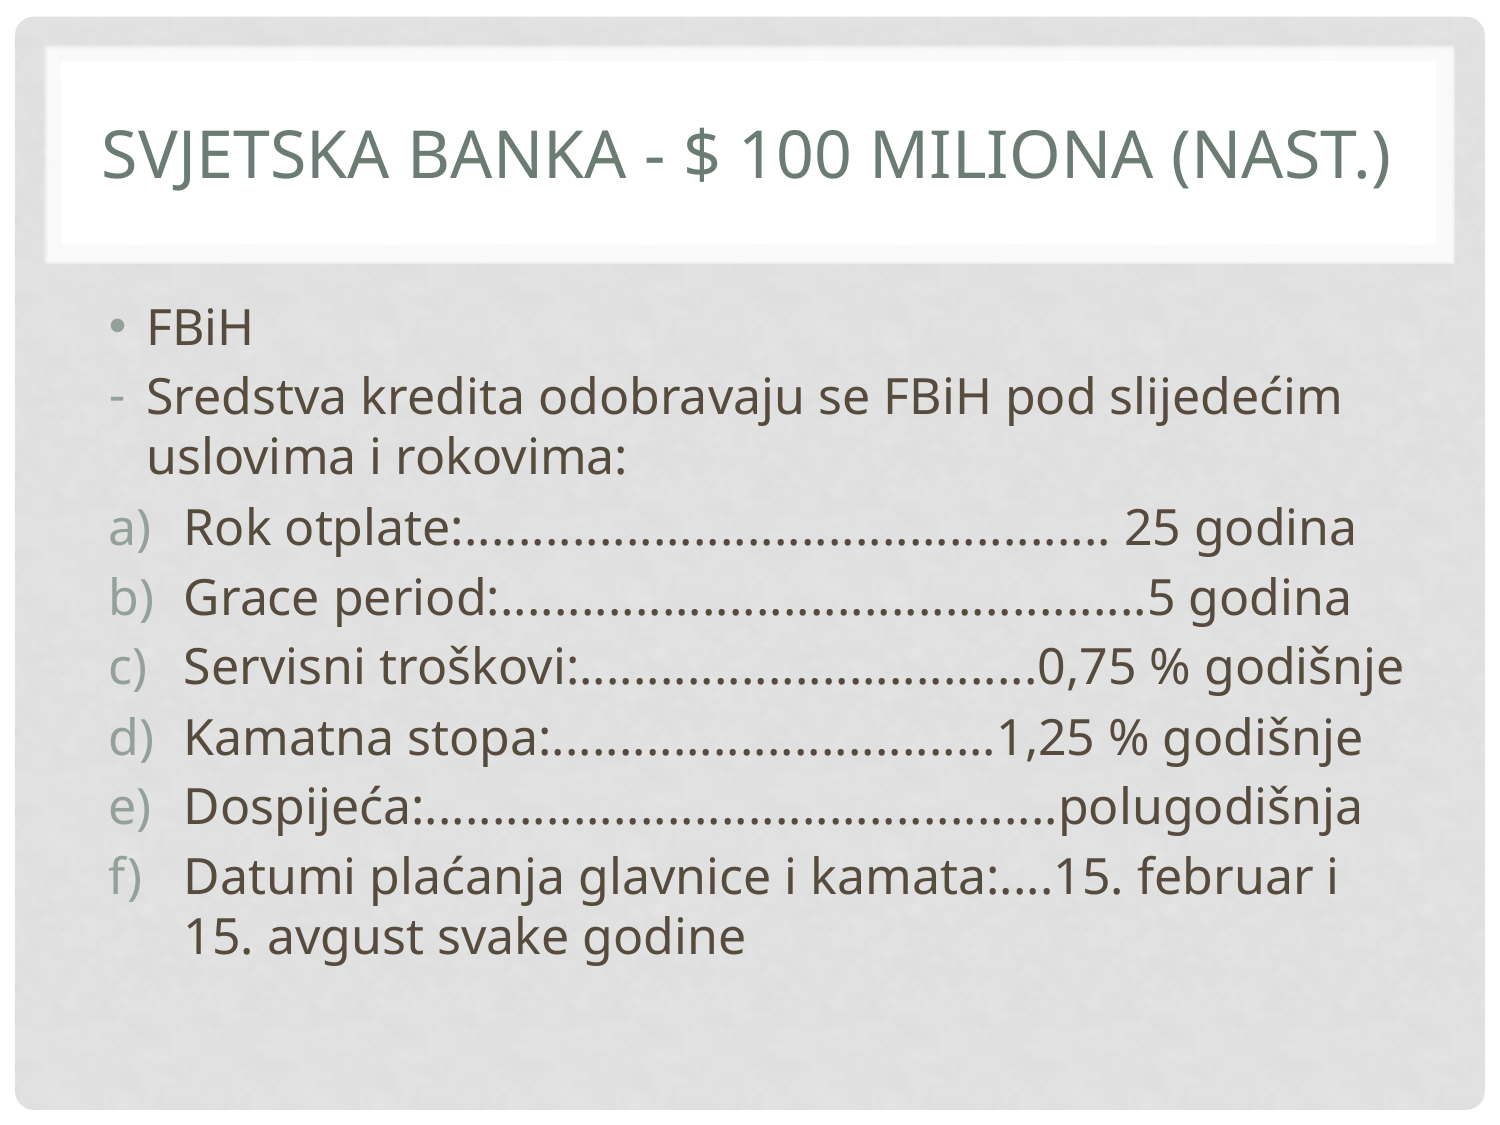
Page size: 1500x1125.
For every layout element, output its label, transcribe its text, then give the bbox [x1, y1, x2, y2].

title Svjetska banka - $ 100 miliona (nast.) [69, 66, 1425, 238]
list FBiH Sredstva kredita odobravaju se FBiH pod slijedećim uslovima i rokovima: Rok otplate:................................................ 25 godina Grace period:................................................5 godina Servisni troškovi:..................................0,75 % godišnje Kamatna stopa:.................................1,25 % godišnje Dospijeća:...............................................polugodišnja Datumi plaćanja glavnice i kamata:....15. februar i 15. avgust svake godine [75, 287, 1425, 1005]
